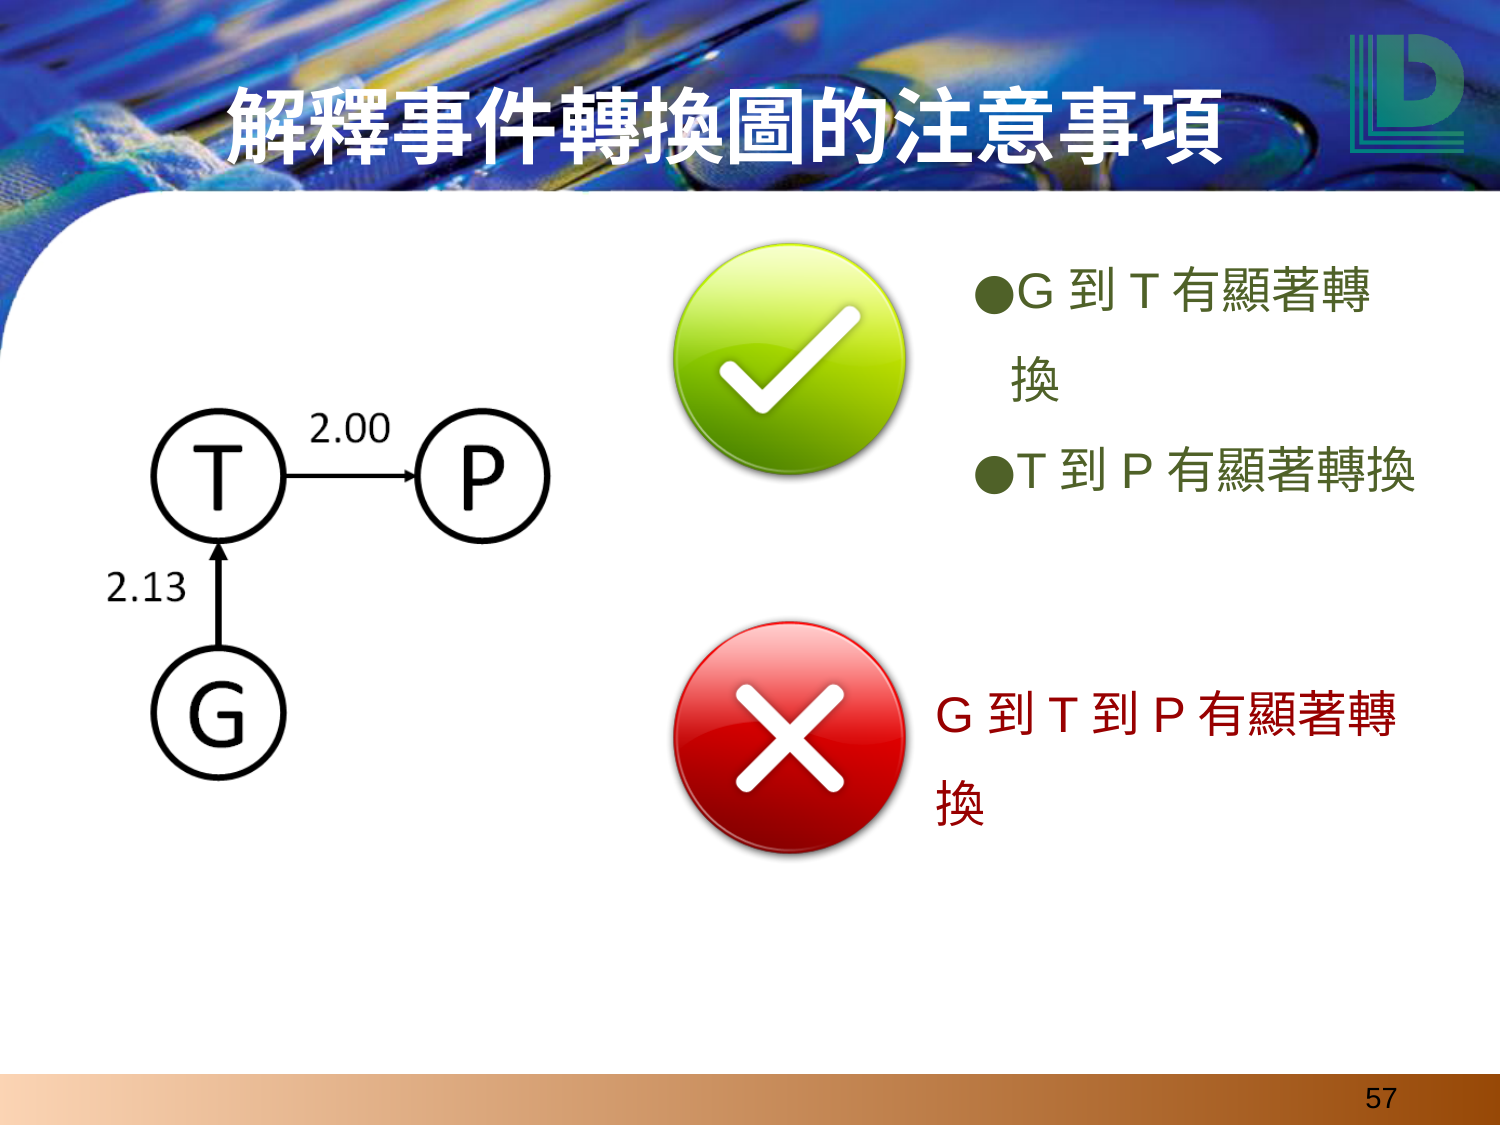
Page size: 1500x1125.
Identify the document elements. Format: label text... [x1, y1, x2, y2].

picture [0, 0, 1500, 839]
picture [659, 607, 921, 869]
table_cell 2 [369, 1075, 373, 1125]
list G到T有顯著轉換 T到P有顯著轉換 [924, 237, 1432, 491]
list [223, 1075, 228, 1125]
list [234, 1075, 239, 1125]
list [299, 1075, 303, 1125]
slide_number ‹#› [1350, 1074, 1488, 1118]
title 解釋事件轉換圖的注意事項 [137, 93, 1313, 190]
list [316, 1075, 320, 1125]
list G到T到P有顯著轉換 [924, 615, 1432, 869]
